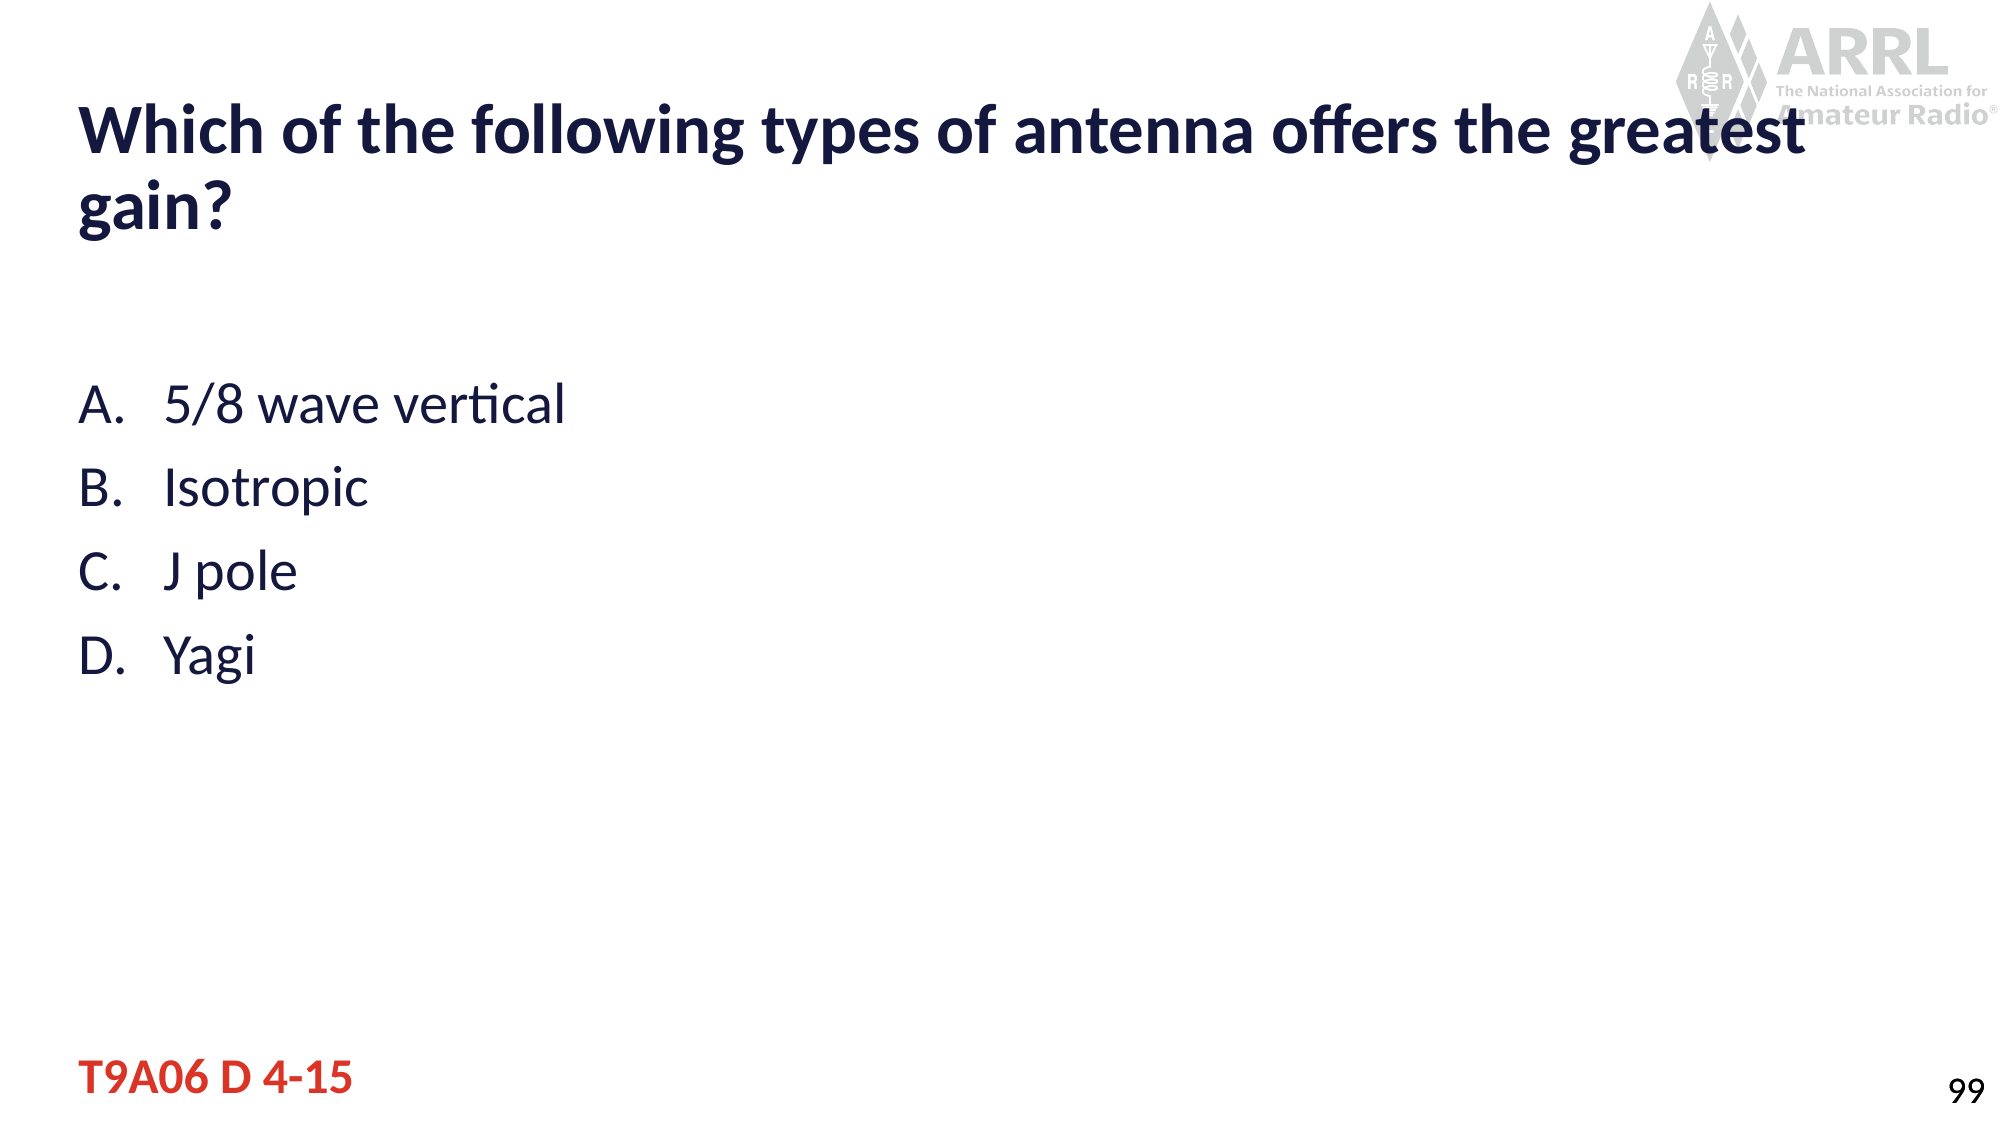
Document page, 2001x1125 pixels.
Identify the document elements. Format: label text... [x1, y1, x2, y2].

picture [1674, 0, 2000, 164]
text_box T9A06 D 4-15 [63, 1036, 921, 1112]
list 5/8 wave vertical Isotropic J pole Yagi [63, 365, 1863, 989]
title Which of the following types of antenna offers the greatest gain? [63, 59, 1863, 278]
